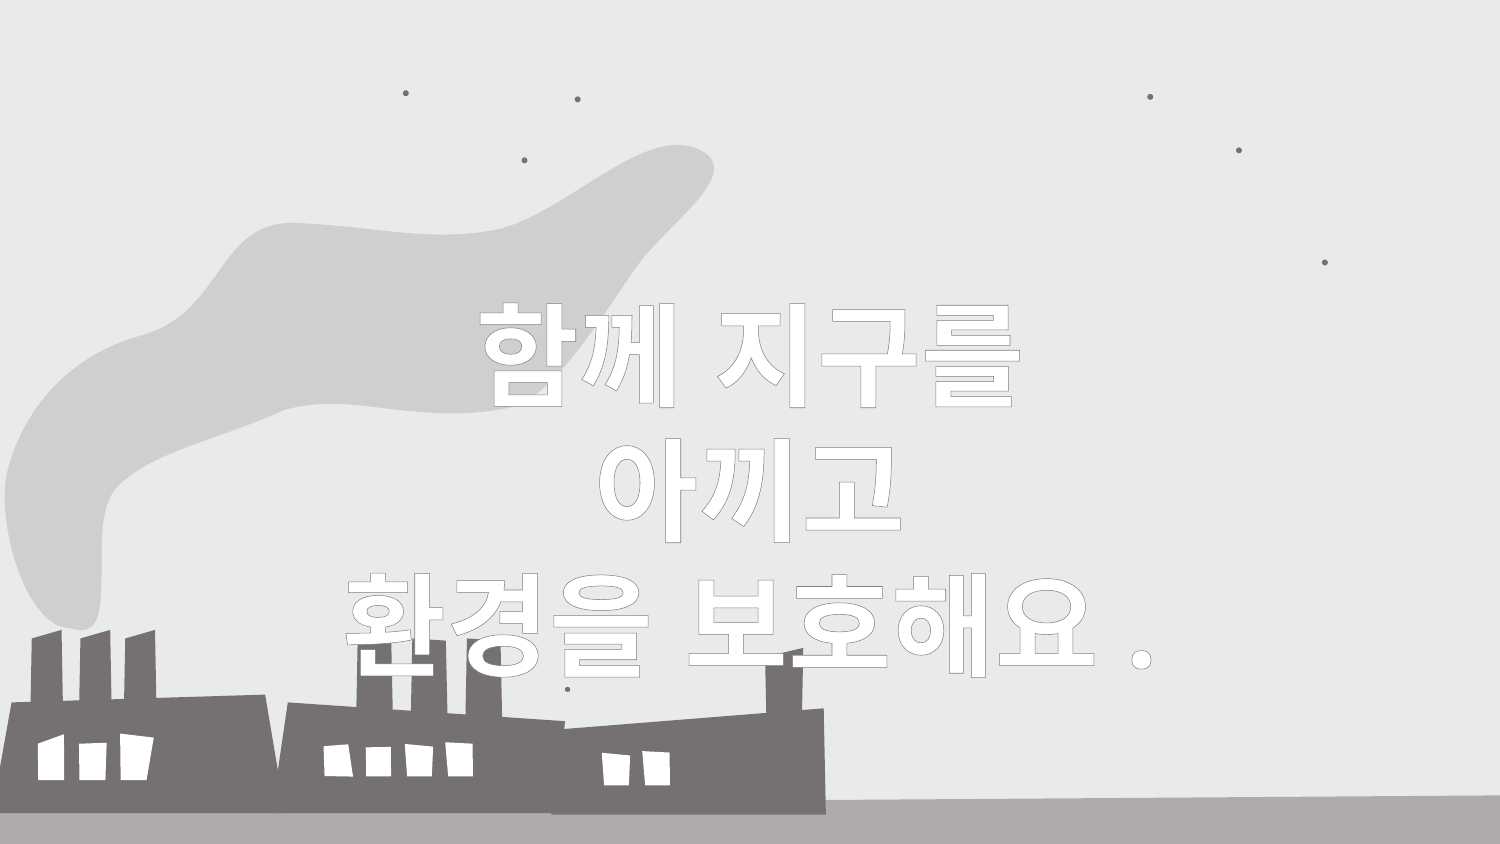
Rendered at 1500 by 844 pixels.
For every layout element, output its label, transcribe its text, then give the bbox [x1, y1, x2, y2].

text_box 함께 지구를 아끼고 환경을 보호해요. [295, 277, 1205, 698]
